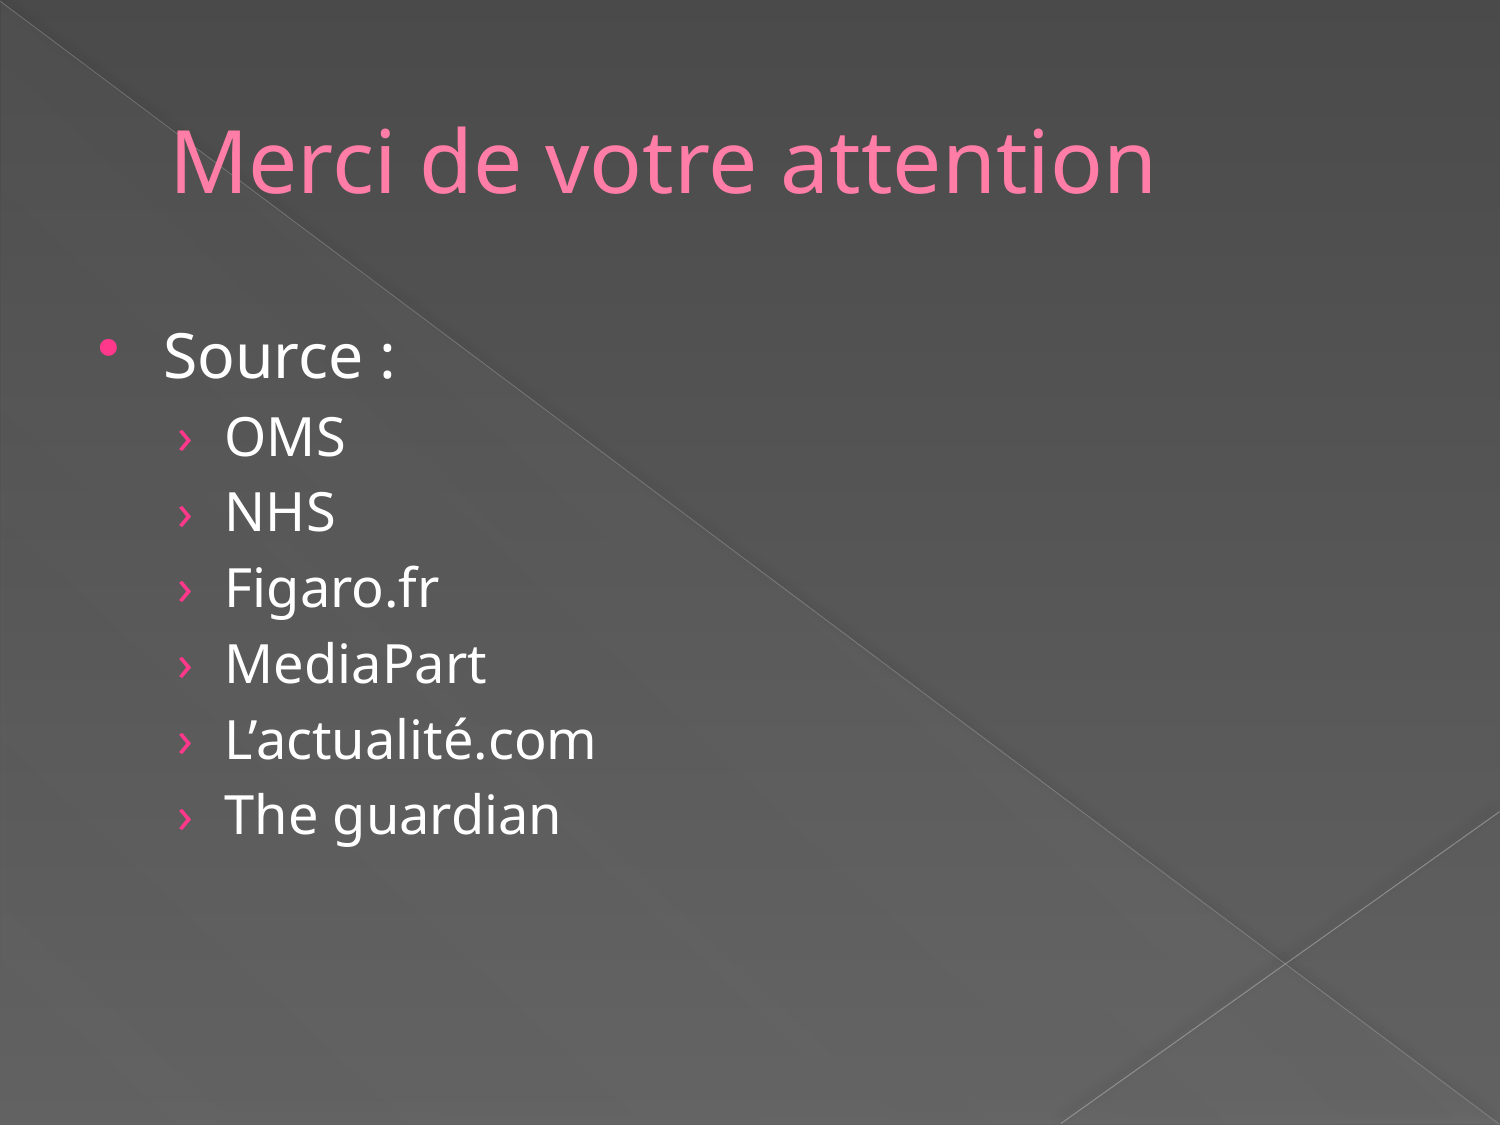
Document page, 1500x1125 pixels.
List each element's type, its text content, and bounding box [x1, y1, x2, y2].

list Source : OMS NHS Figaro.fr MediaPart L’actualité.com The guardian [75, 308, 1425, 1059]
title Merci de votre attention [75, 43, 1425, 274]
